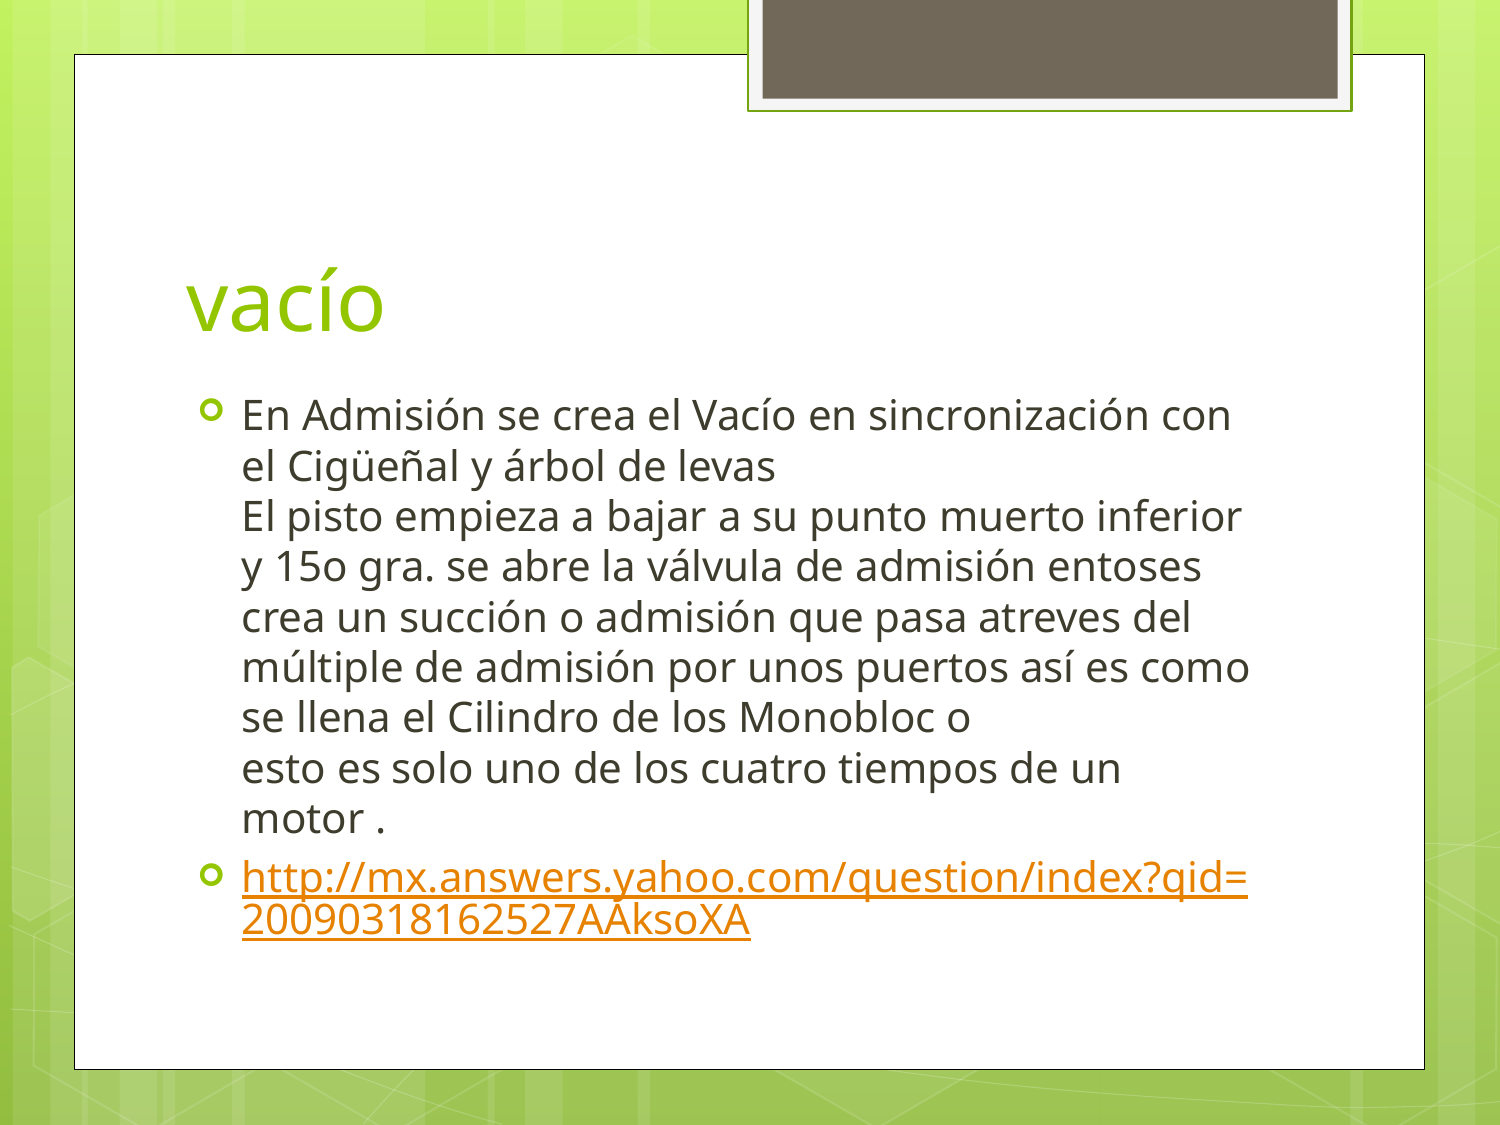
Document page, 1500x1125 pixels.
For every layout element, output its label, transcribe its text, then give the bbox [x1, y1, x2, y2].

title vacío [171, 168, 1324, 357]
list En Admisión se crea el Vacío en sincronización con el Cigüeñal y árbol de levas El pisto empieza a bajar a su punto muerto inferior y 15o gra. se abre la válvula de admisión entoses crea un succión o admisión que pasa atreves del múltiple de admisión por unos puertos así es como se llena el Cilindro de los Monobloc o esto es solo uno de los cuatro tiempos de un motor . http://mx.answers.yahoo.com/question/index?qid=20090318162527AAksoXA [171, 381, 1283, 957]
